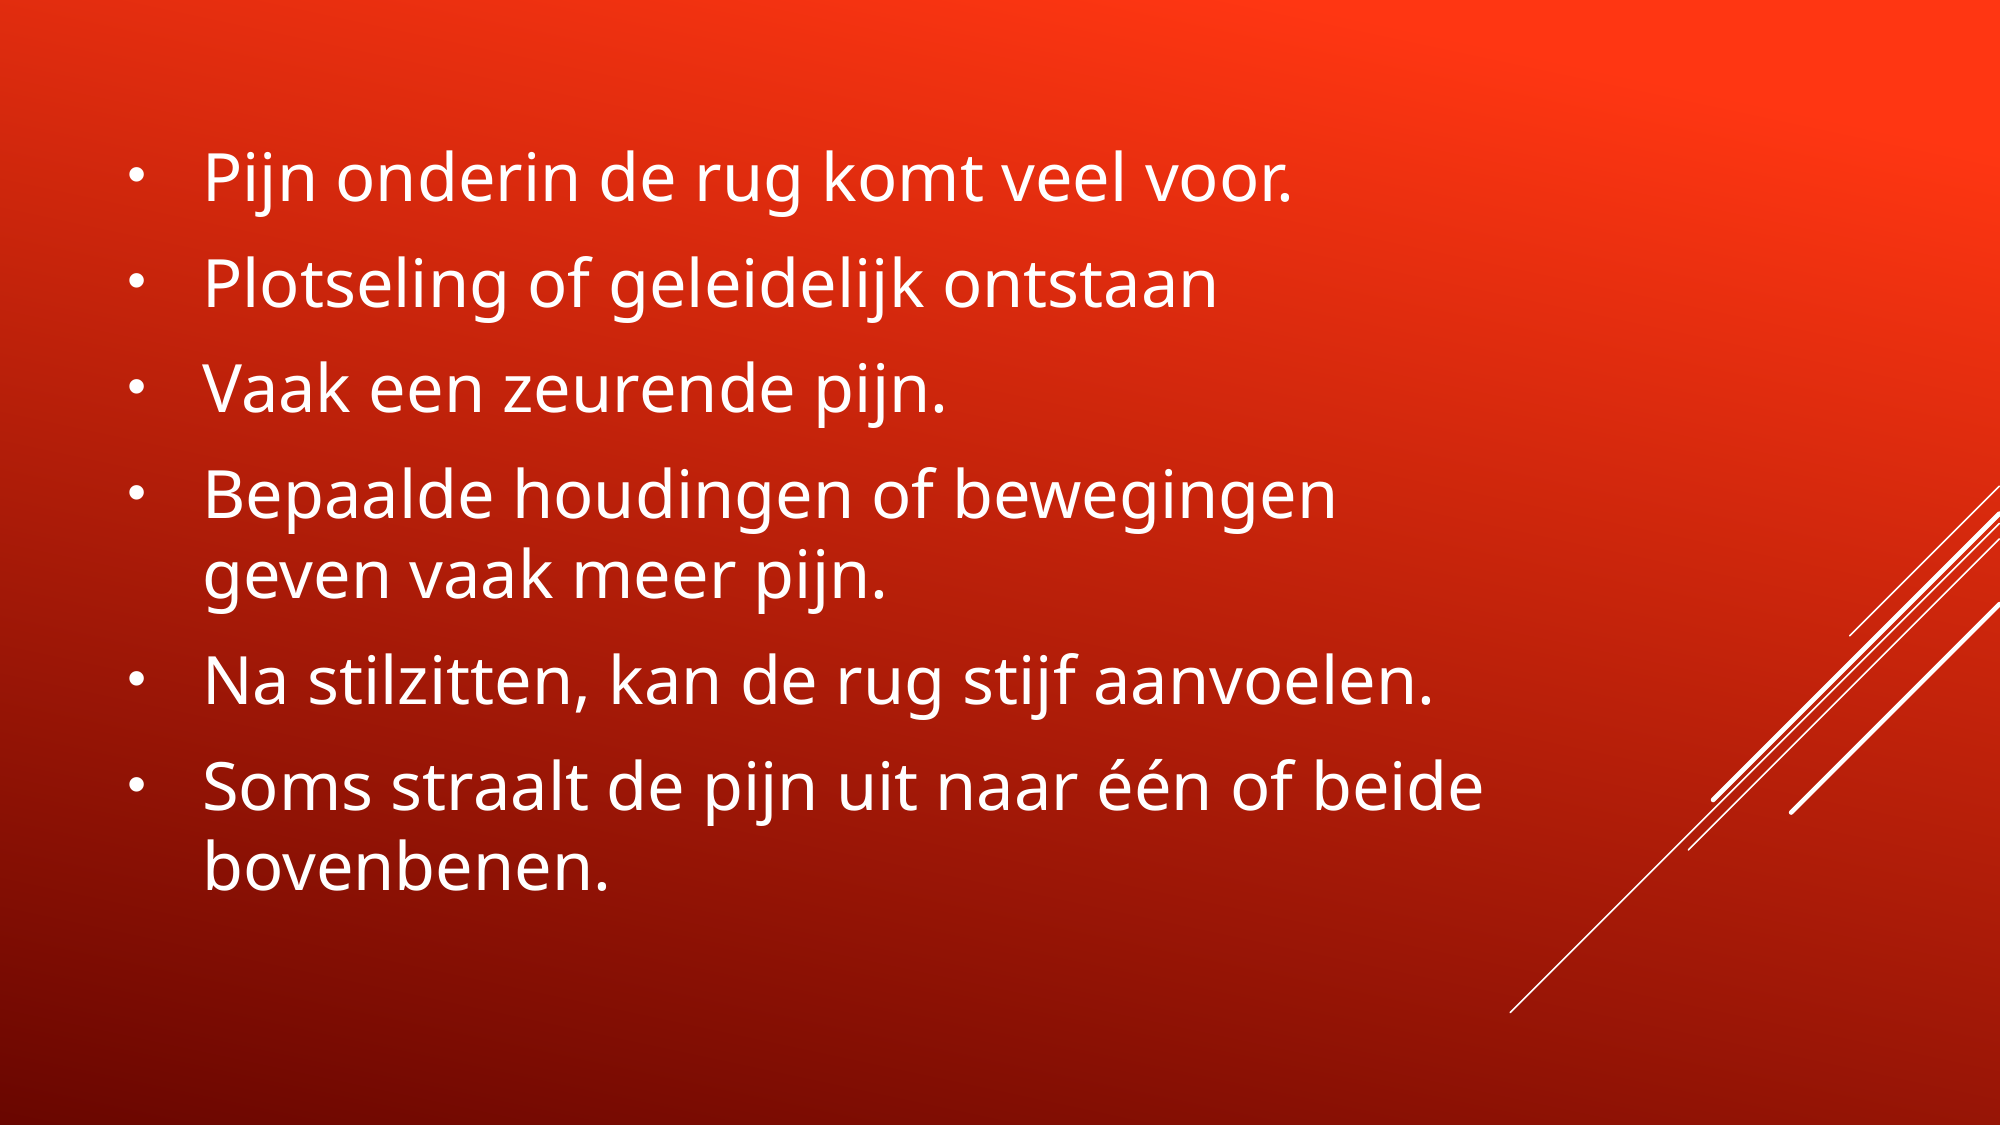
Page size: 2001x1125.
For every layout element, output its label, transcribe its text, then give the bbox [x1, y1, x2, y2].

list Pijn onderin de rug komt veel voor. Plotseling of geleidelijk ontstaan Vaak een zeurende pijn. Bepaalde houdingen of bewegingen geven vaak meer pijn. Na stilzitten, kan de rug stijf aanvoelen. Soms straalt de pijn uit naar één of beide bovenbenen. [112, 160, 1513, 984]
